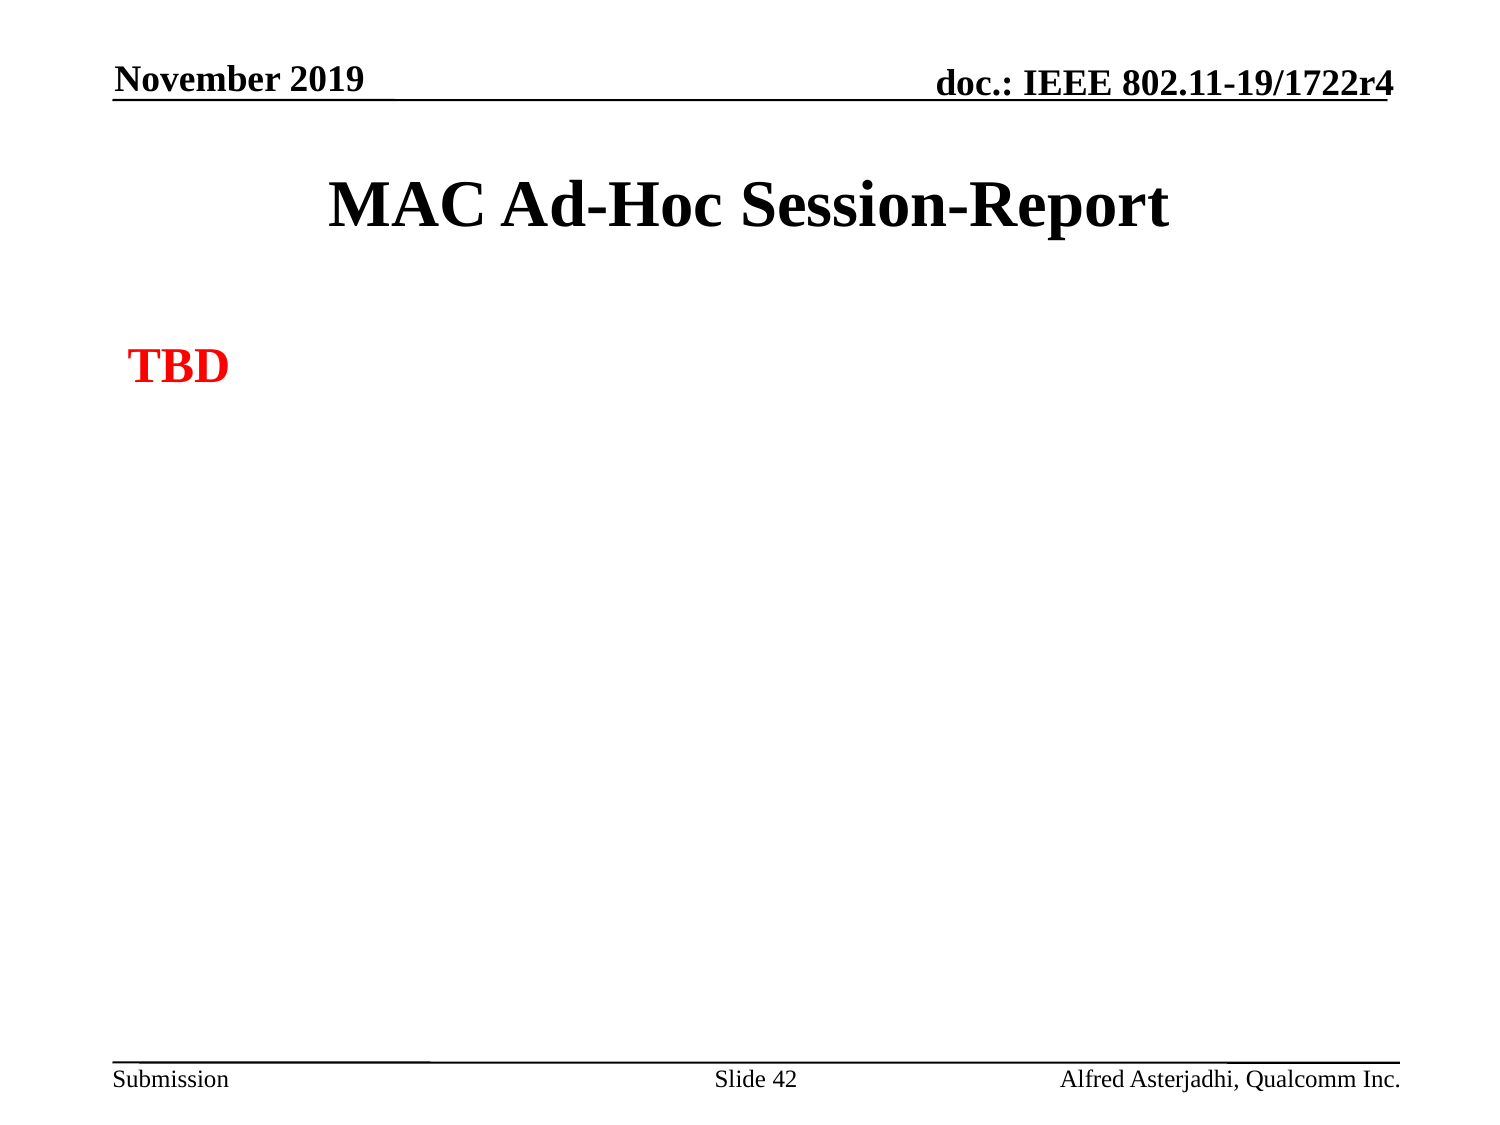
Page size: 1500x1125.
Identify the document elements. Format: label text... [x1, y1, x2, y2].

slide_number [114, 54, 423, 100]
footer Alfred Asterjadhi, Qualcomm Inc. [878, 1061, 1402, 1093]
title MAC Ad-Hoc Session-Report [112, 112, 1388, 288]
slide_number Slide 42 [712, 1061, 800, 1123]
list TBD [112, 324, 1388, 1000]
